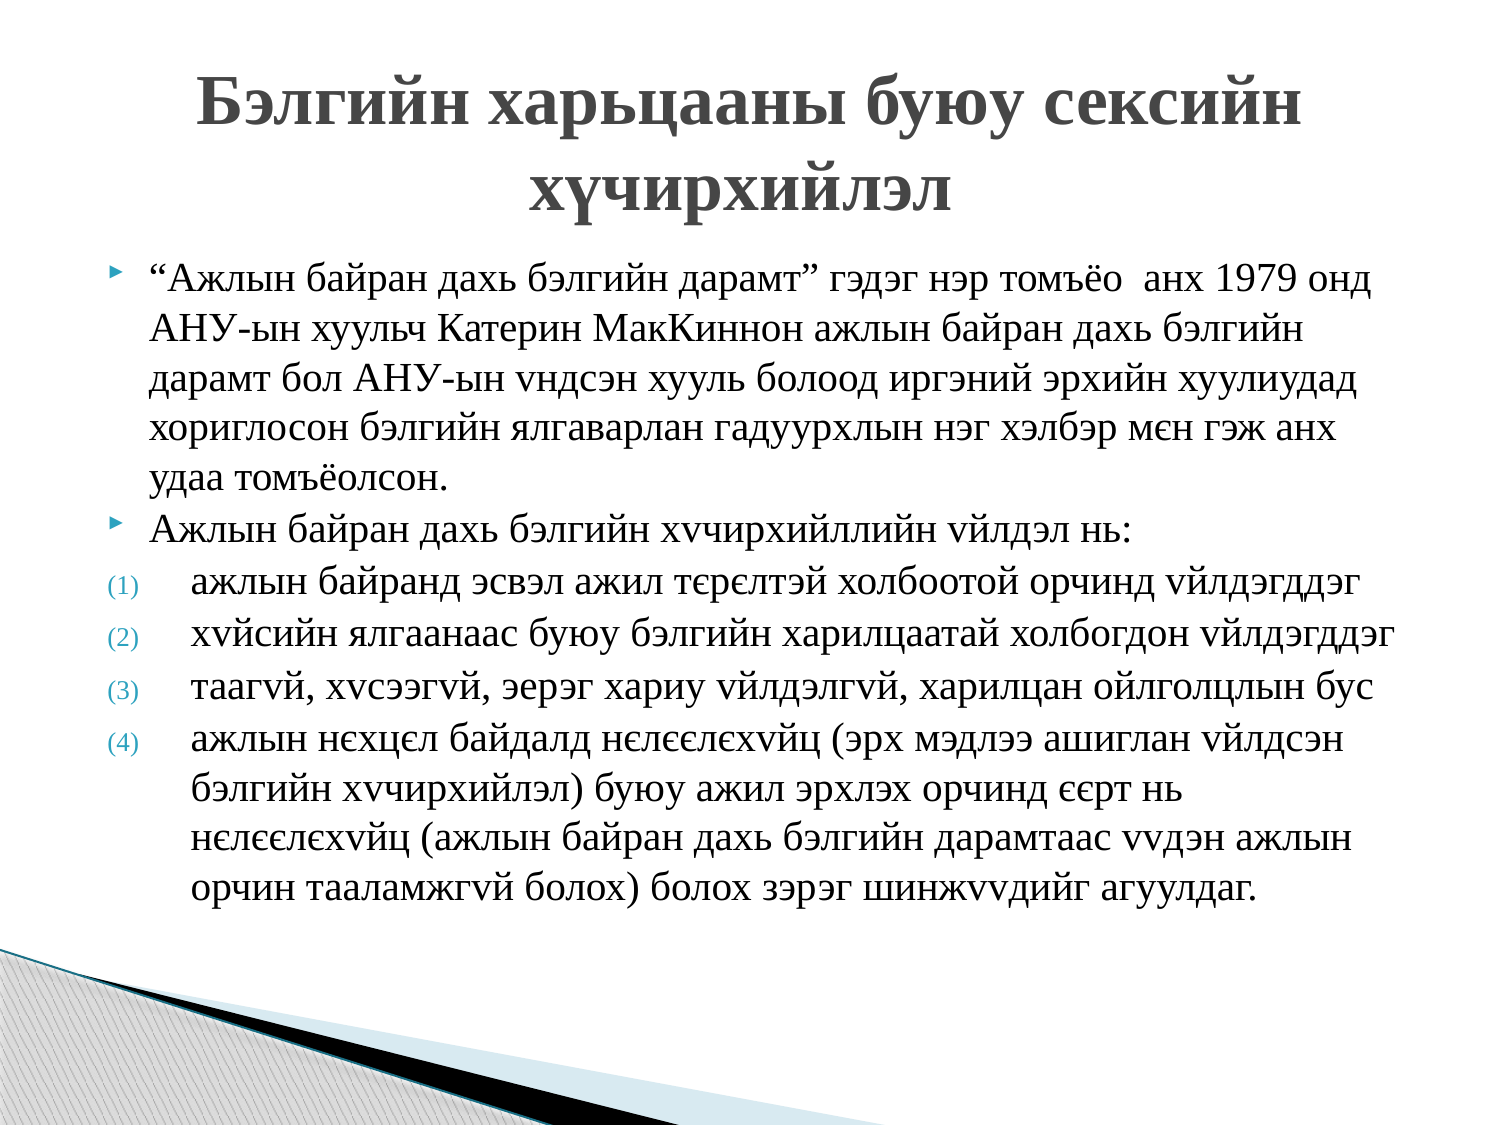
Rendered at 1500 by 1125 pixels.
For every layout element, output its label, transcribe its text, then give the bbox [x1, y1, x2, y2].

list “Ажлын байран дахь бэлгийн дарамт” гэдэг нэр томъёо анх 1979 онд АНУ-ын хуульч Катерин МакКиннон ажлын байран дахь бэлгийн дарамт бол АНУ-ын vндсэн хууль болоод иргэний эрхийн хуулиудад хориглосон бэлгийн ялгаварлан гадуурхлын нэг хэлбэр мєн гэж анх удаа томъёолсон. Ажлын байран дахь бэлгийн хvчирхийллийн vйлдэл нь: ажлын байранд эсвэл ажил тєрєлтэй холбоотой орчинд vйлдэгддэг хvйсийн ялгаанаас буюу бэлгийн харилцаатай холбогдон vйлдэгддэг таагvй, хvсээгvй, эерэг хариу vйлдэлгvй, харилцан ойлголцлын бус ажлын нєхцєл байдалд нєлєєлєхvйц (эрх мэдлээ ашиглан vйлдсэн бэлгийн хvчирхийлэл) буюу ажил эрхлэх орчинд єєрт нь нєлєєлєхvйц (ажлын байран дахь бэлгийн дарамтаас vvдэн ажлын орчин тааламжгvй болох) болох зэрэг шинжvvдийг агуулдаг. [75, 243, 1425, 963]
title Бэлгийн харьцааны буюу сексийн хүчирхийлэл [75, 45, 1425, 233]
